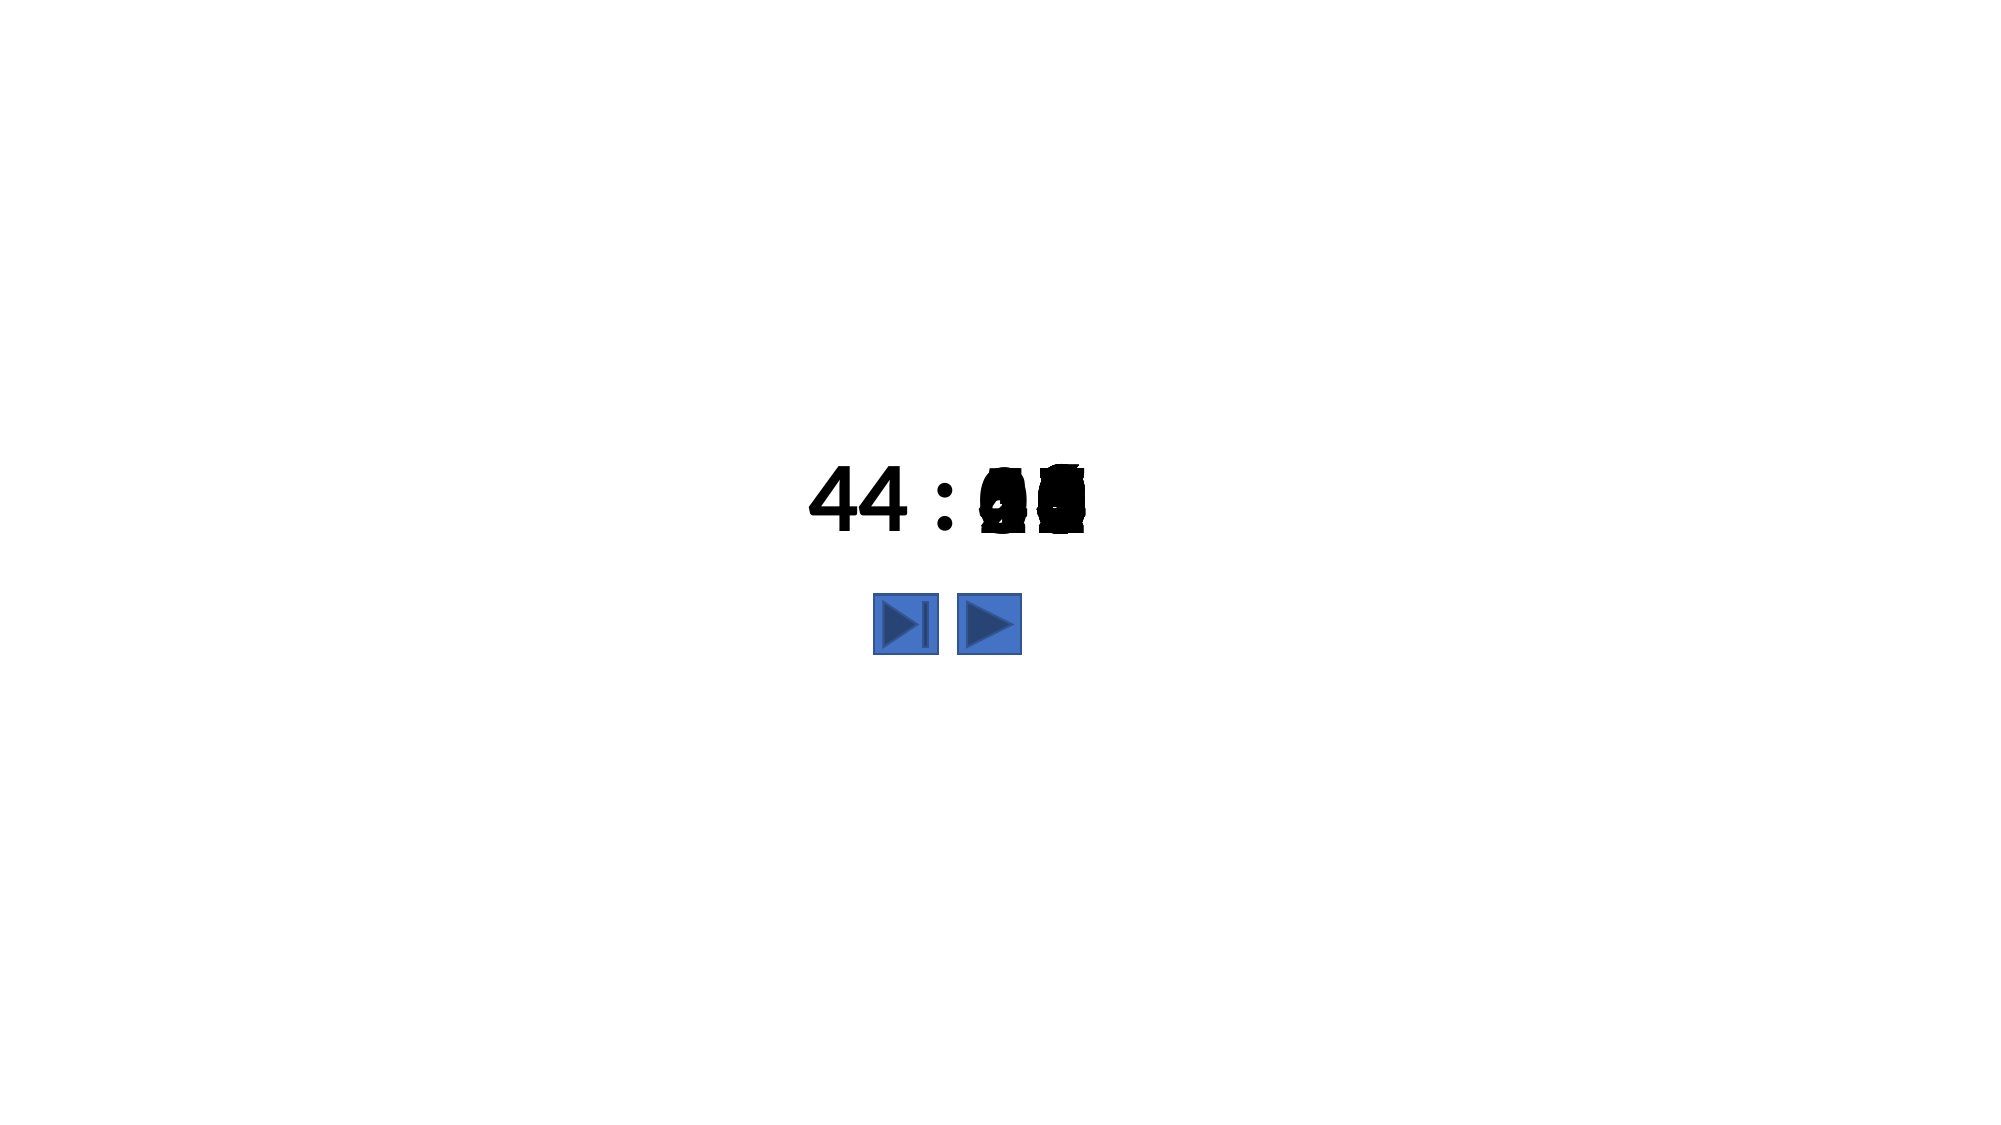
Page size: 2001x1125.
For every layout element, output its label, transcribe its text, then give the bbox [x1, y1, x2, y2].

slide_number 43 [784, 461, 925, 522]
